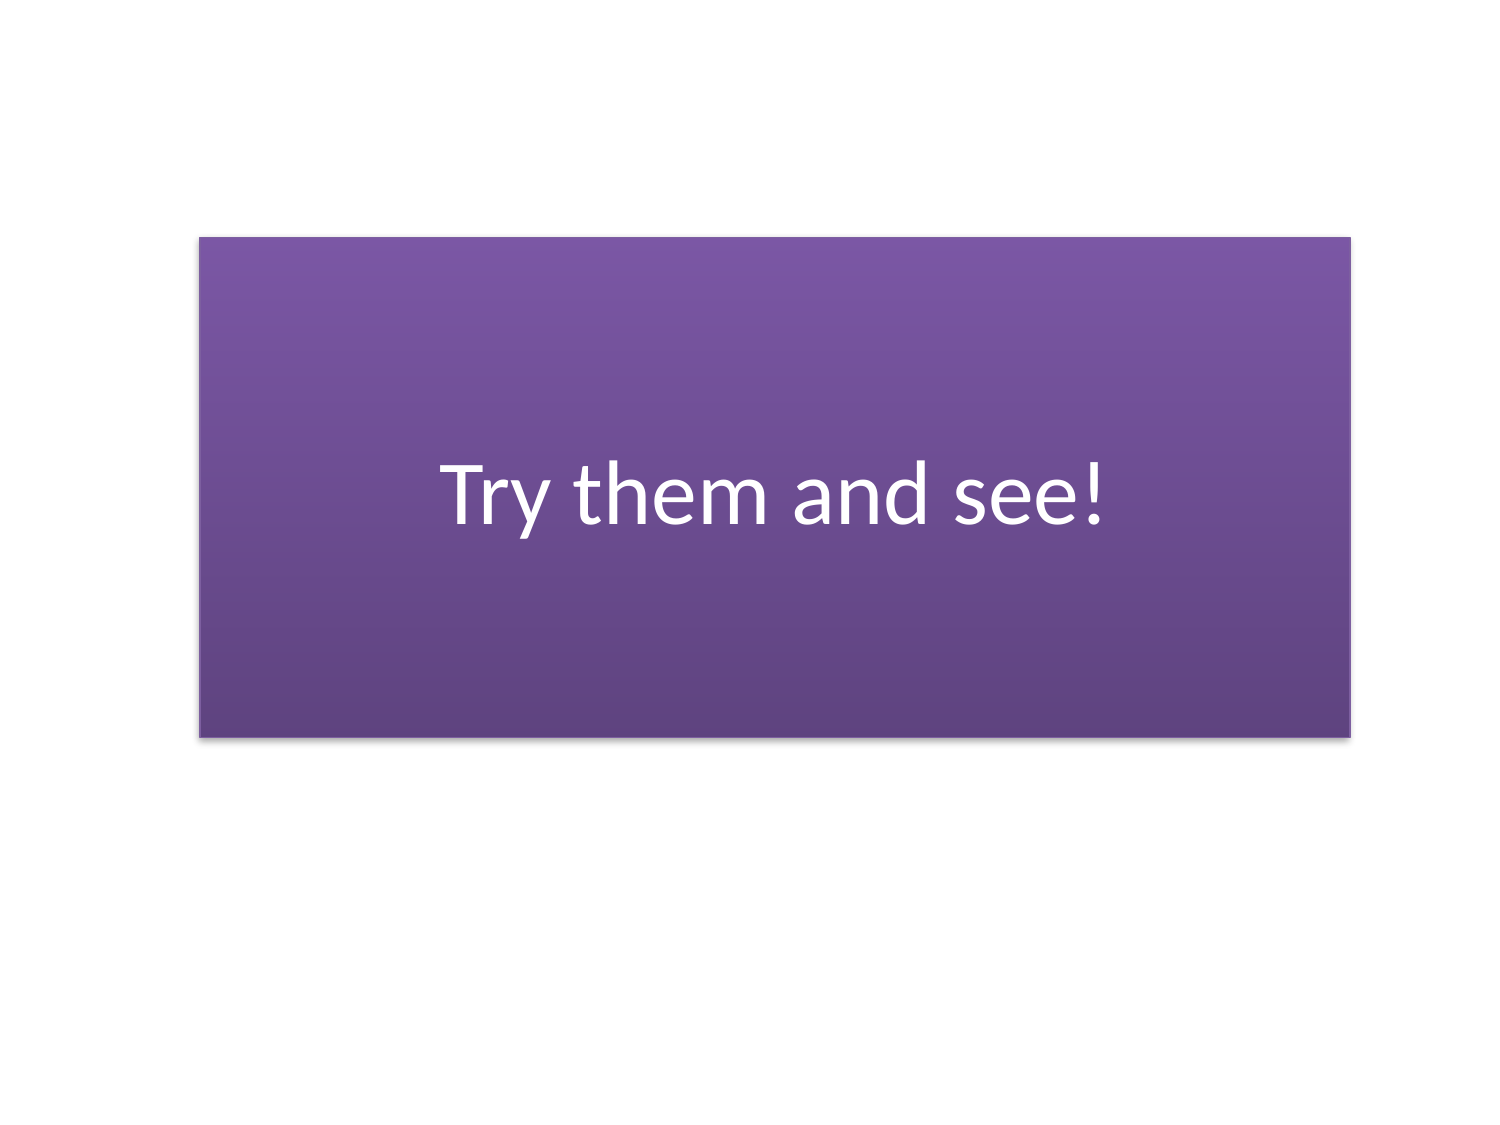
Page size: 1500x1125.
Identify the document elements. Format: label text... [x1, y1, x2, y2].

title Try them and see! [199, 237, 1351, 738]
